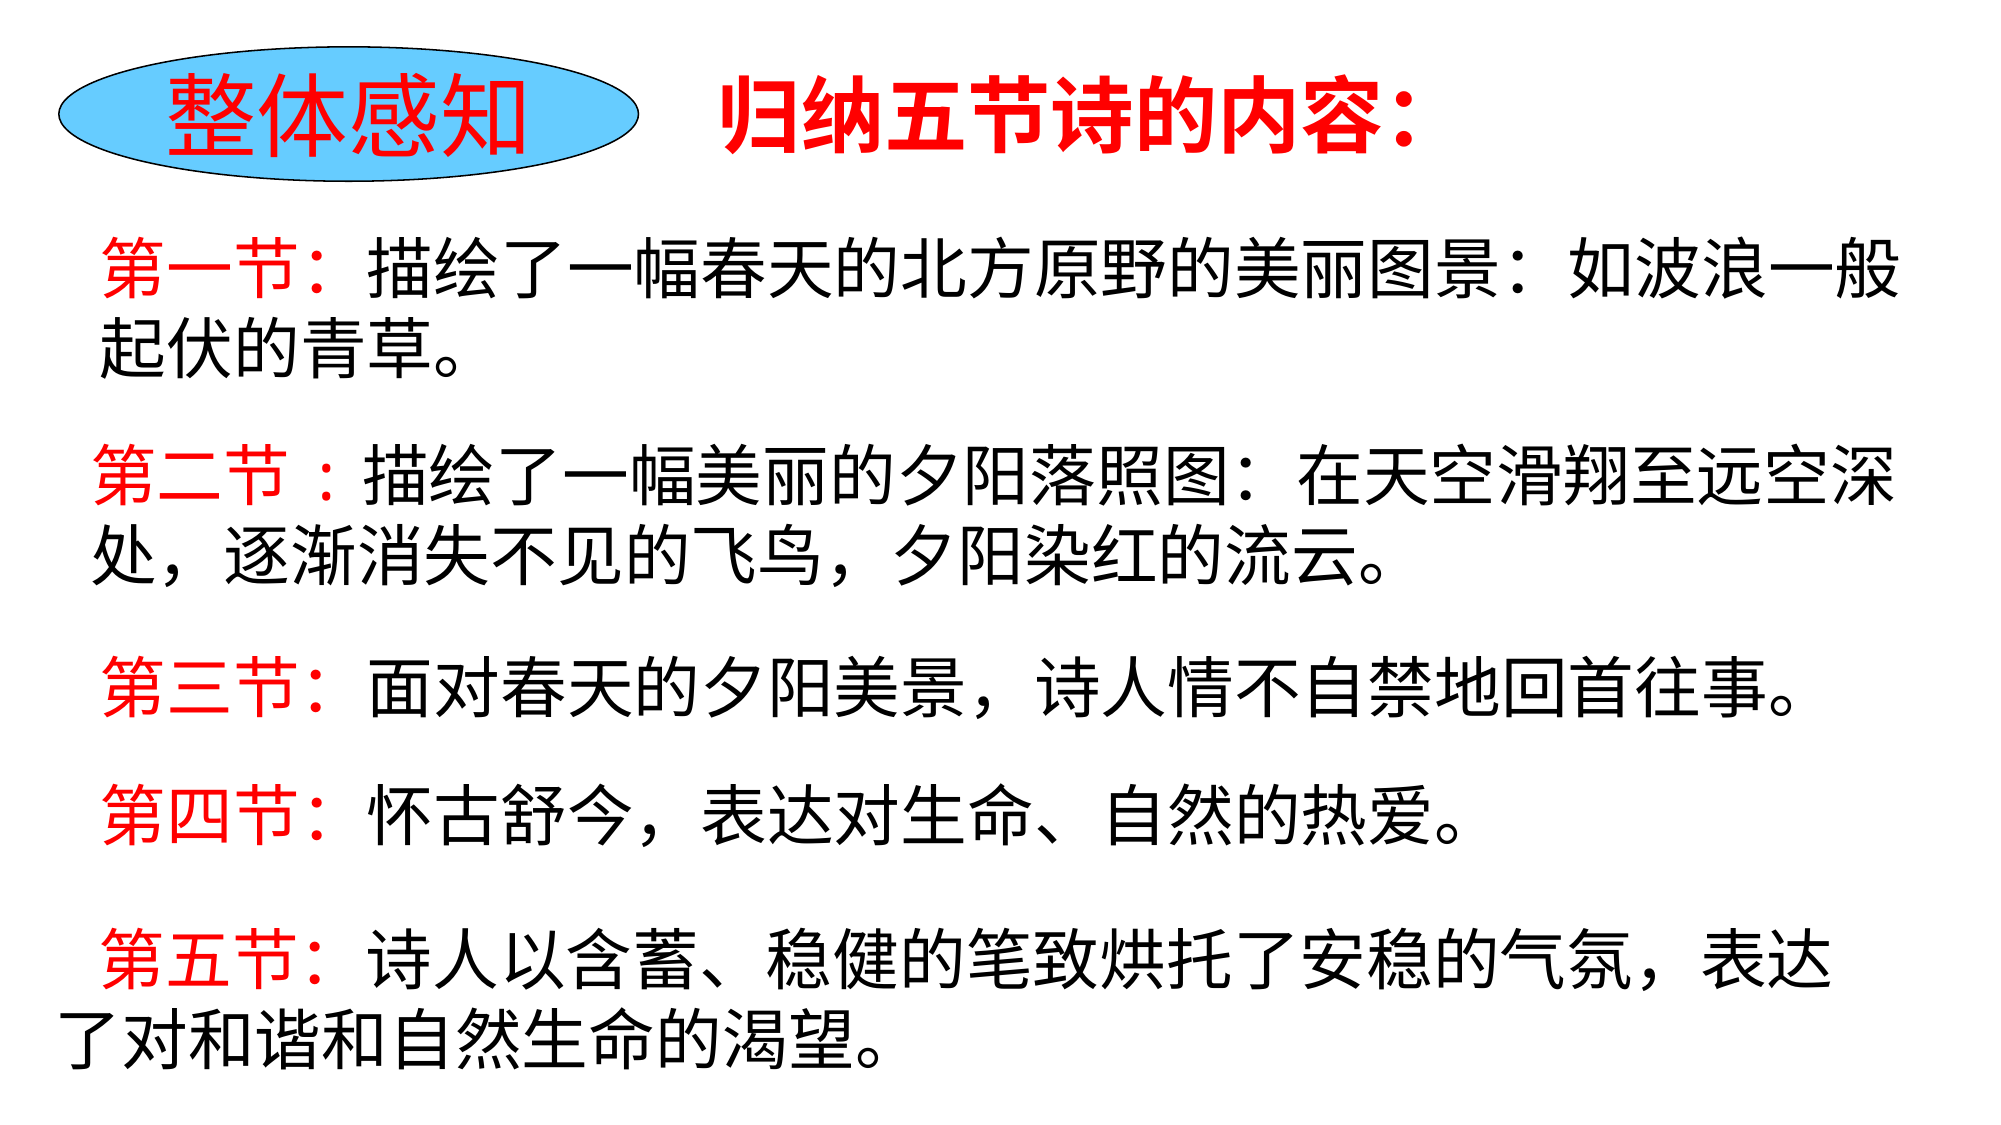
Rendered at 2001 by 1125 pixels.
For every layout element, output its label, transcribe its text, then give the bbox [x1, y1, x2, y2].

text_box 第三节：面对春天的夕阳美景，诗人情不自禁地回首往事。 [85, 637, 1932, 733]
text_box 整体感知 [58, 46, 639, 182]
text_box 第二节:描绘了一幅美丽的夕阳落照图：在天空滑翔至远空深处，逐渐消失不见的飞鸟，夕阳染红的流云。 [75, 426, 1971, 601]
text_box 第四节：怀古舒今，表达对生命、自然的热爱。 [85, 766, 1561, 910]
text_box 归纳五节诗的内容： [659, 55, 1531, 171]
text_box 第一节：描绘了一幅春天的北方原野的美丽图景：如波浪一般起伏的青草。 [85, 219, 1961, 394]
text_box 第五节：诗人以含蓄、稳健的笔致烘托了安稳的气氛，表达了对和谐和自然生命的渴望。 [40, 910, 1887, 1085]
